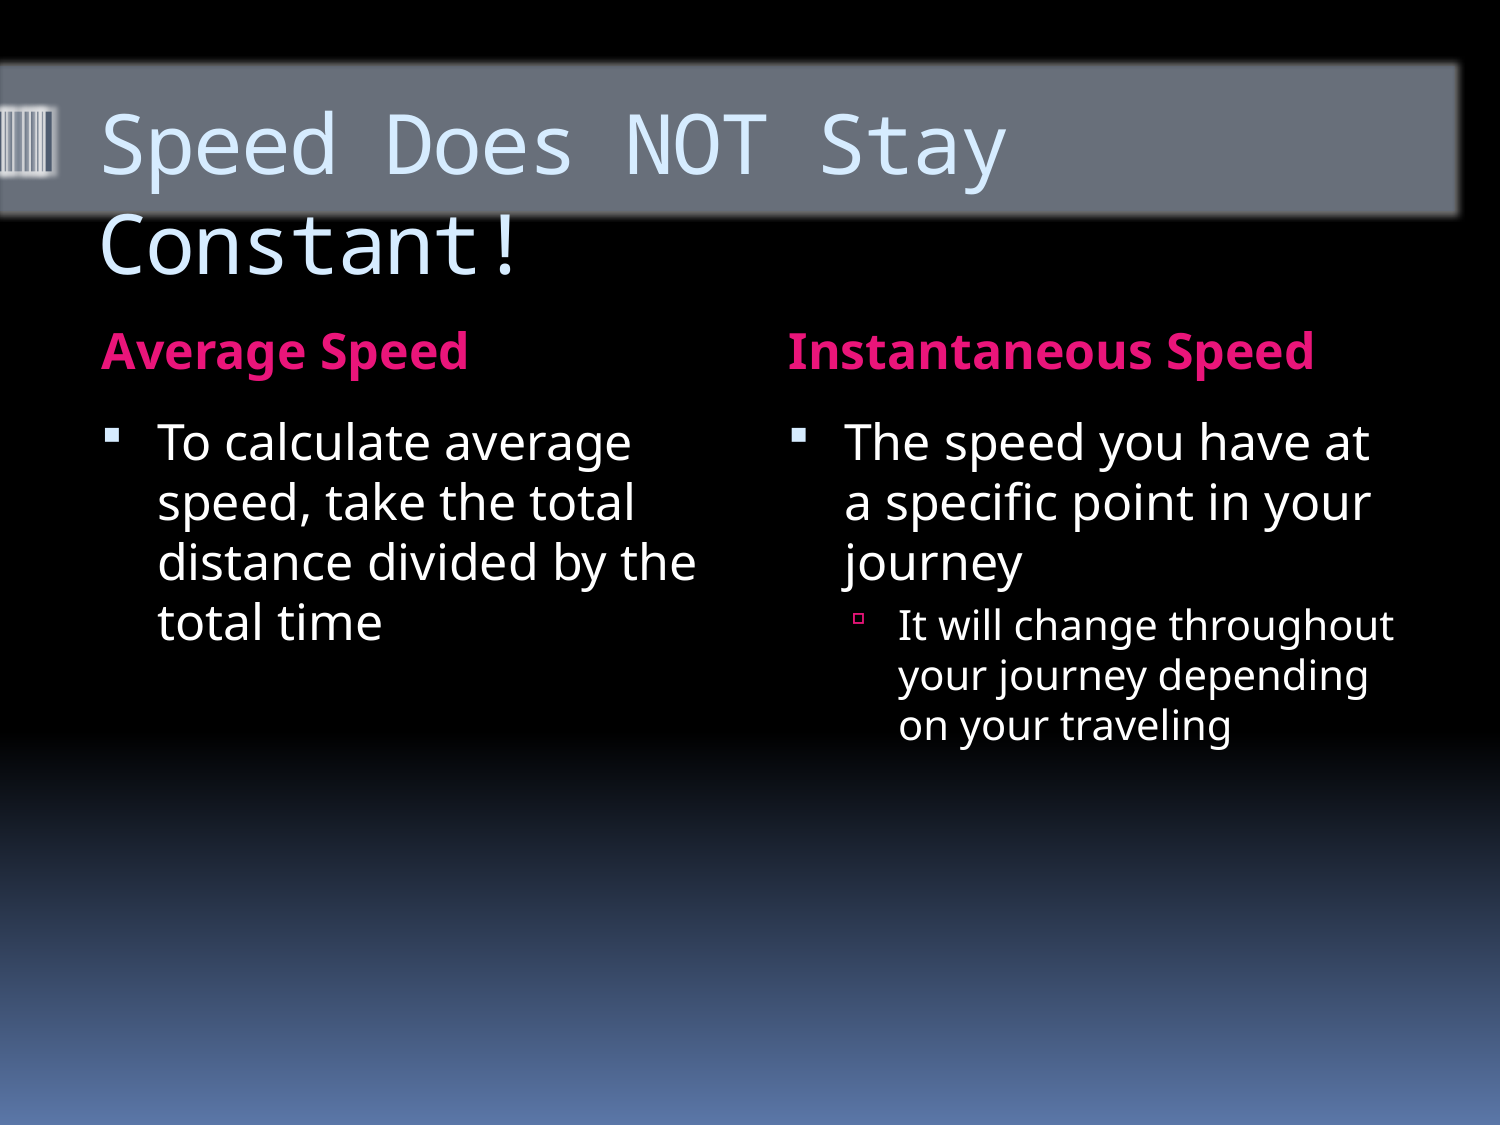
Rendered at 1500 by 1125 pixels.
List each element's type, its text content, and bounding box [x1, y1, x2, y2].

list Average Speed [75, 296, 738, 402]
list The speed you have at a specific point in your journey It will change throughout your journey depending on your traveling [761, 403, 1425, 1053]
list Instantaneous Speed [761, 296, 1425, 402]
list To calculate average speed, take the total distance divided by the total time [75, 403, 738, 1053]
title Speed Does NOT Stay Constant! [82, 83, 1358, 234]
